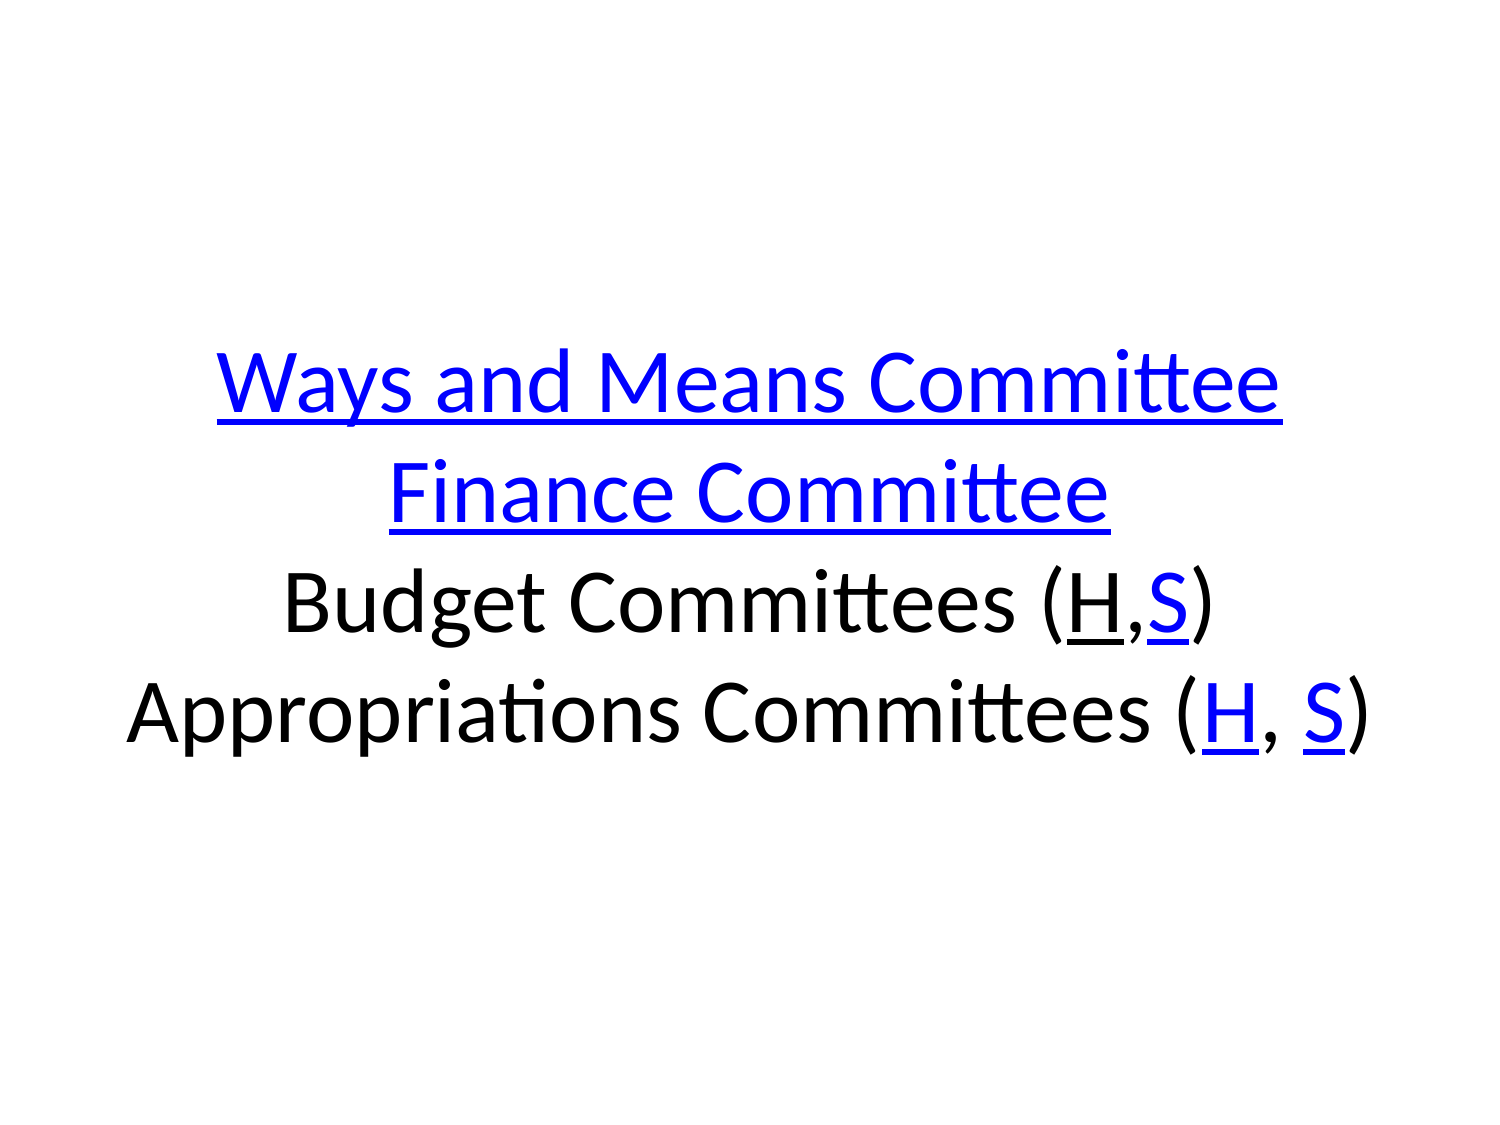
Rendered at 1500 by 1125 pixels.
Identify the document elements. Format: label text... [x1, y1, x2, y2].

title Ways and Means Committee Finance Committee Budget Committees (H,S) Appropriations Committees (H, S) [74, 44, 1426, 1038]
